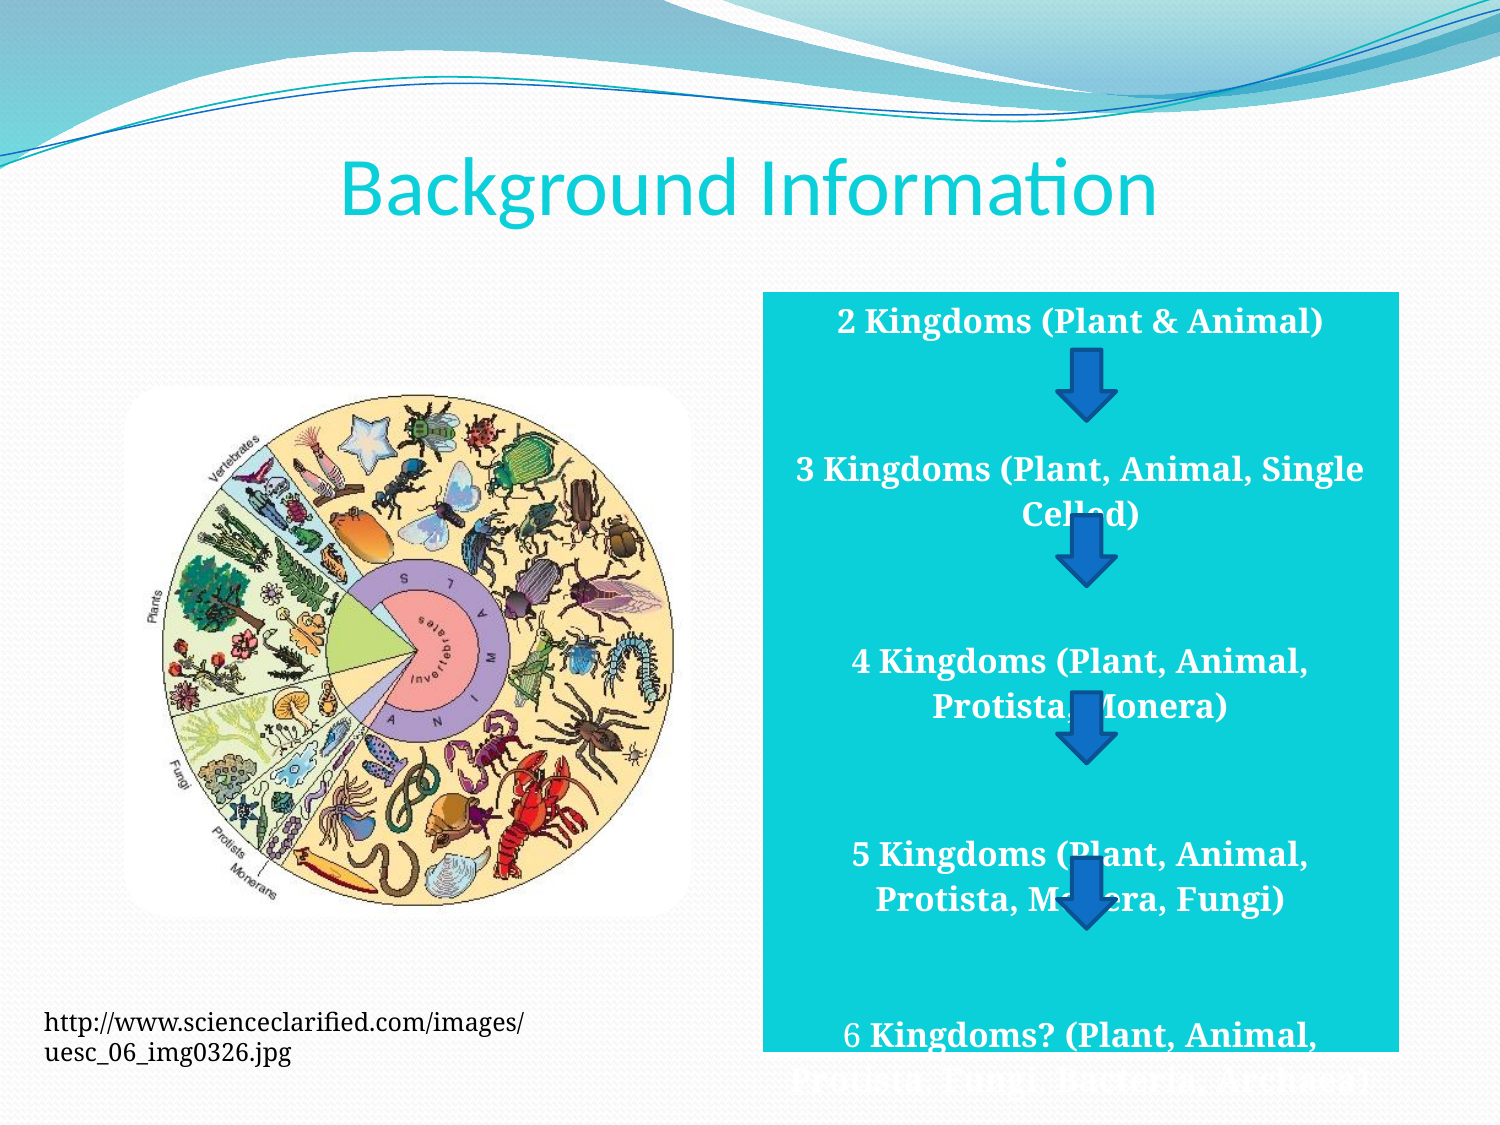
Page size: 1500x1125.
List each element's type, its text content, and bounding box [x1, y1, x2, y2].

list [123, 385, 692, 917]
text_box http://www.scienceclarified.com/images/uesc_06_img0326.jpg [29, 999, 780, 1075]
table_header 2 Kingdoms (Plant & Animal) 3 Kingdoms (Plant, Animal, Single Celled) 4 Kingdoms (Plant, Animal, Protista, Monera) 5 Kingdoms (Plant, Animal, Protista, Monera, Fungi) 6 Kingdoms? (Plant, Animal, Protista, Fungi, Bacteria, Archaea) [763, 292, 1399, 1052]
text_box [1055, 347, 1119, 423]
text_box [1055, 690, 1119, 766]
text_box [1055, 855, 1119, 931]
text_box [1055, 513, 1119, 589]
title Background Information [75, 115, 1425, 232]
